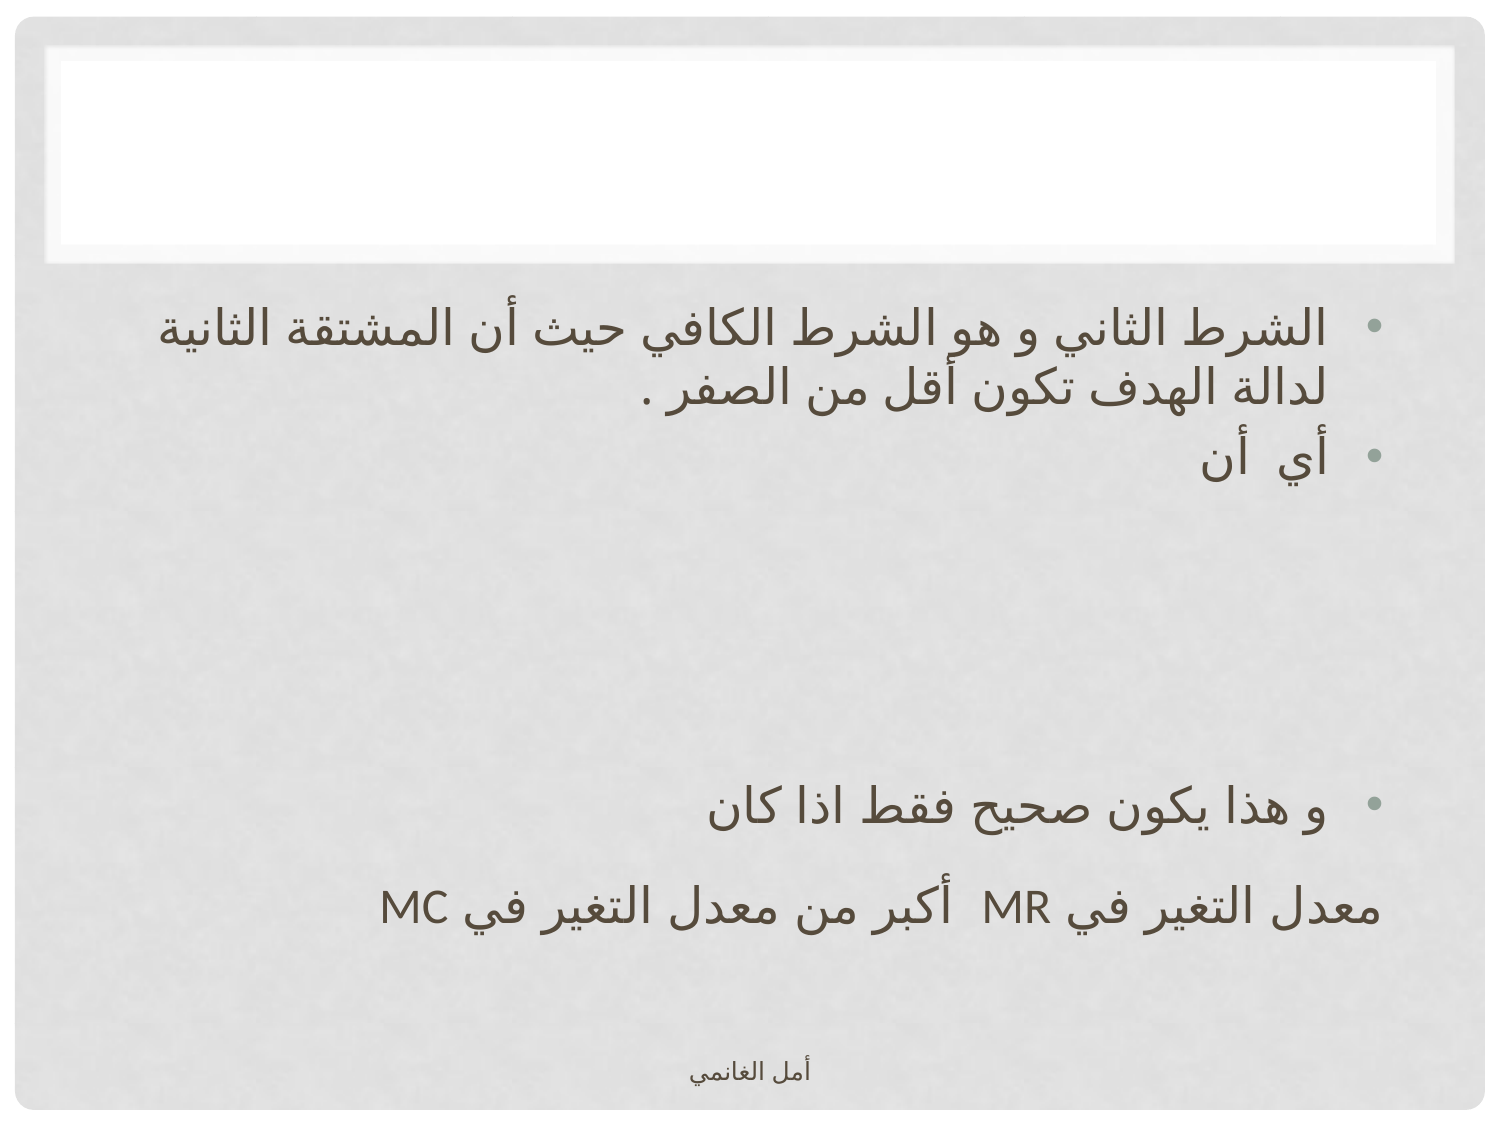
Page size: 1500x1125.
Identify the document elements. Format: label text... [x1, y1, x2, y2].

footer أمل الغانمي [512, 1042, 988, 1103]
